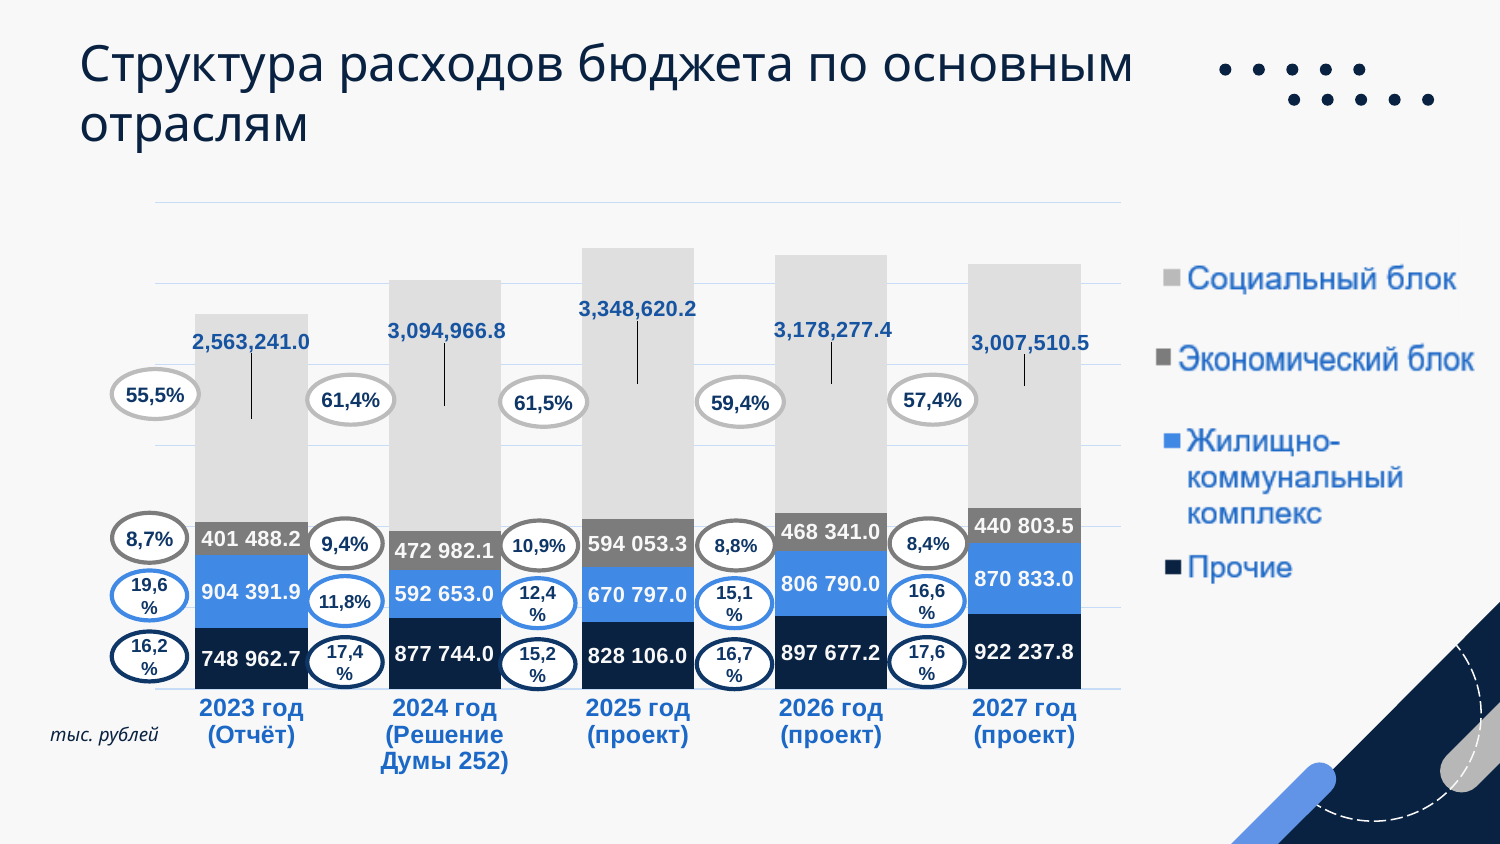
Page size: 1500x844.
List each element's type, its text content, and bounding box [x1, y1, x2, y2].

title Структура расходов бюджета по основным отраслям [64, 16, 1262, 179]
picture [1145, 213, 1500, 604]
chart [26, 178, 1204, 812]
